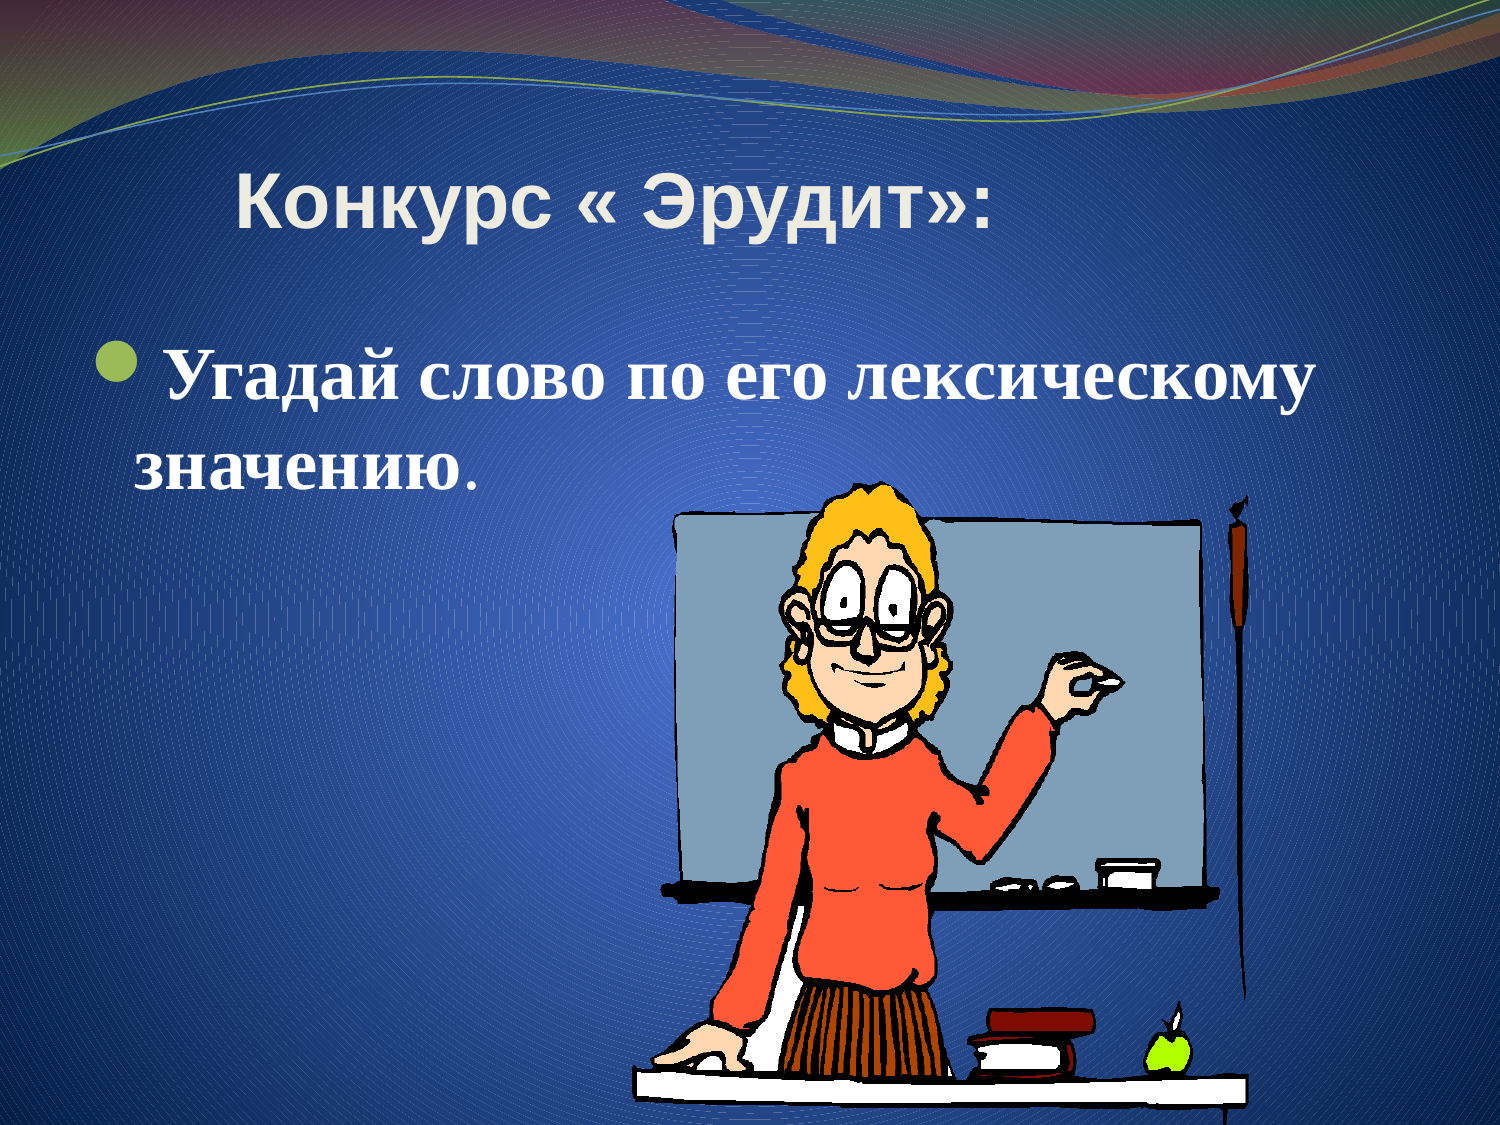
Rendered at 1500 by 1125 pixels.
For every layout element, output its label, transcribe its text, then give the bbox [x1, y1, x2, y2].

list Угадай слово по его лексическому значению. [75, 317, 1425, 1038]
picture [632, 480, 1249, 1125]
list Краткость-сестра таланта. Есть ещё порох в пороховницах? О великий и могучий, правдивый и свободный , русский язык! [1249, 481, 1256, 1038]
title Конкурс « Эрудит»: [234, 140, 1425, 317]
list Краткость-сестра таланта. Есть ещё порох в пороховницах? О великий и могучий, правдивый и свободный , русский язык! [625, 481, 632, 1038]
